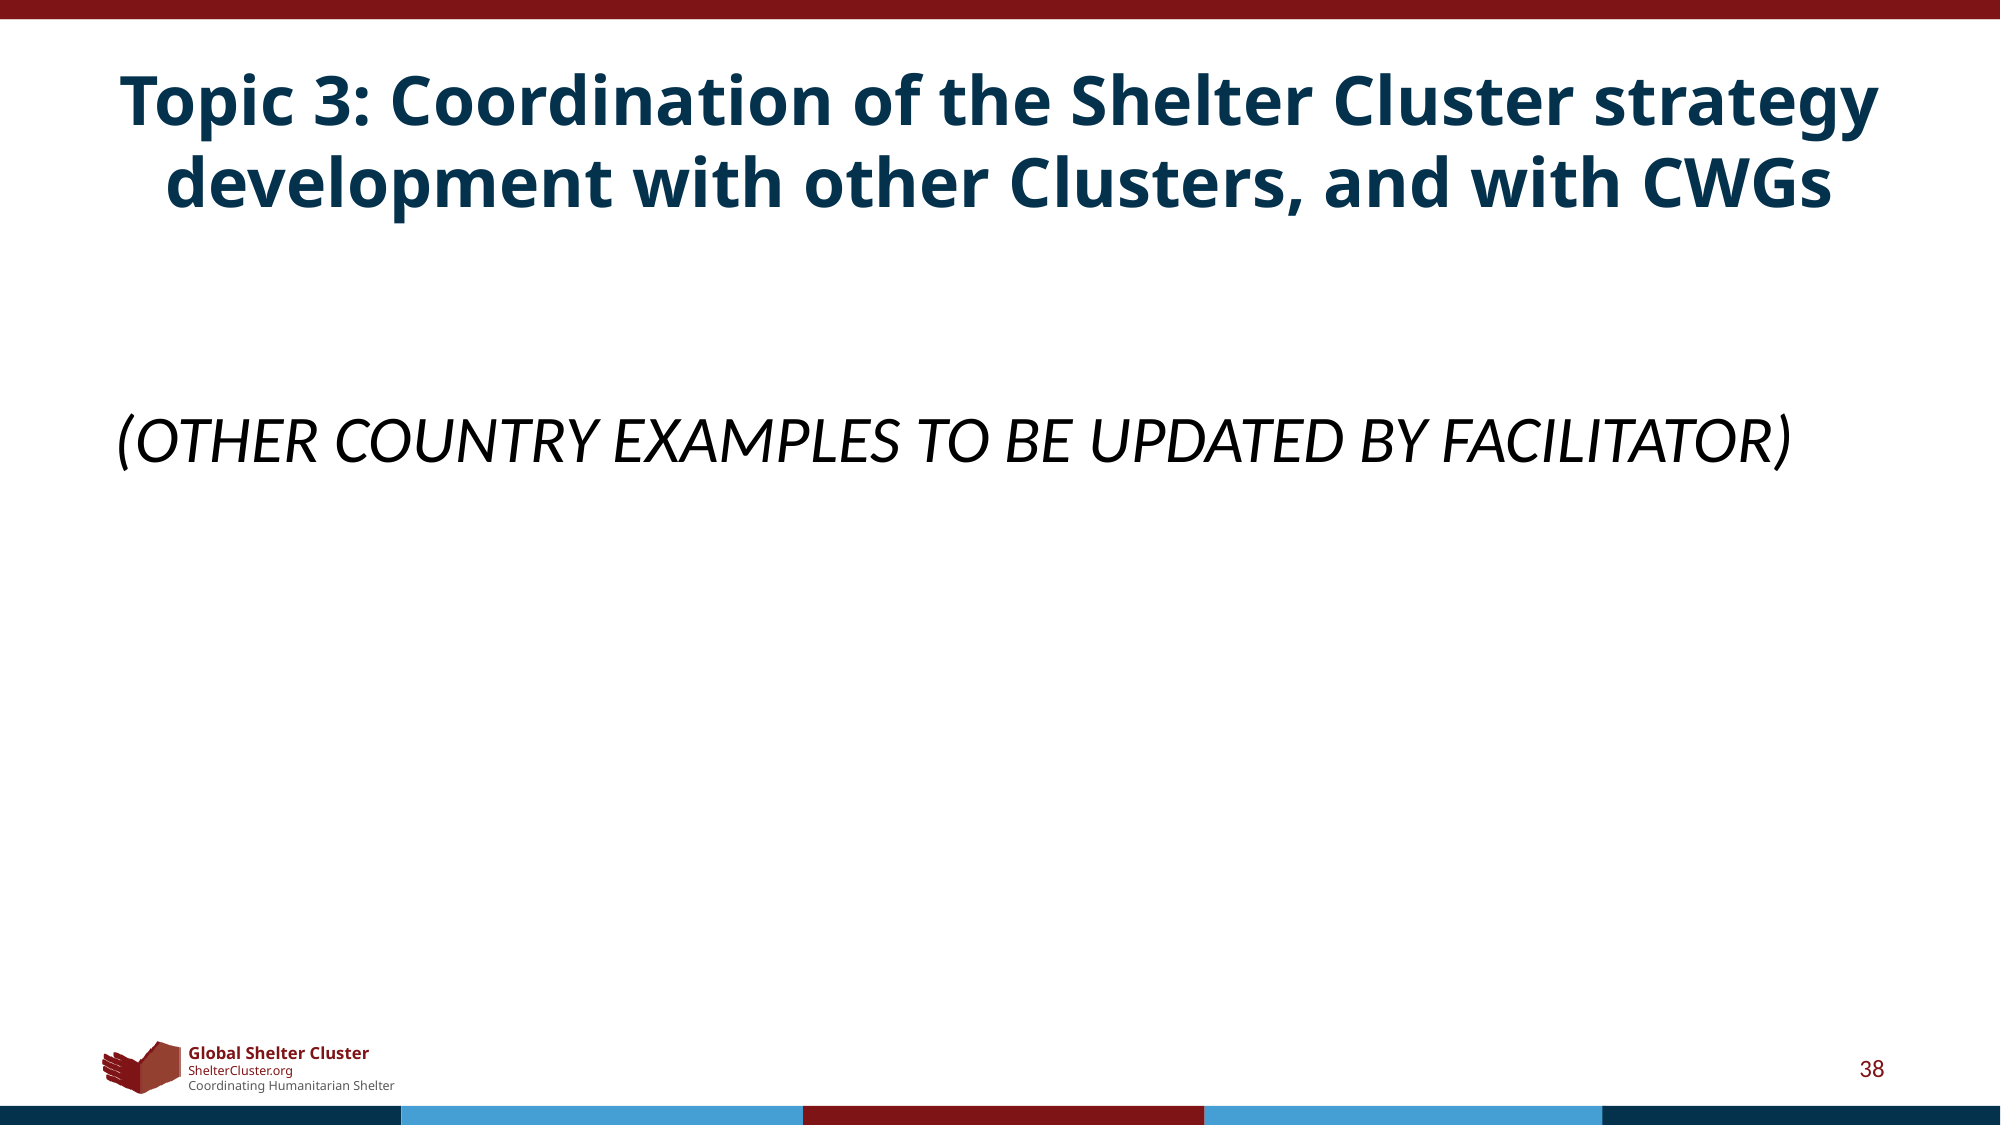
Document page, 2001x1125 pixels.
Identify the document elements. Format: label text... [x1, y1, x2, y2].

picture [102, 1041, 181, 1094]
slide_number 38 [1433, 1037, 1900, 1098]
list (OTHER COUNTRY EXAMPLES TO BE UPDATED BY FACILITATOR) [99, 388, 1900, 923]
title Topic 3: Coordination of the Shelter Cluster strategy development with other Clusters, and with CWGs [99, 45, 1900, 233]
